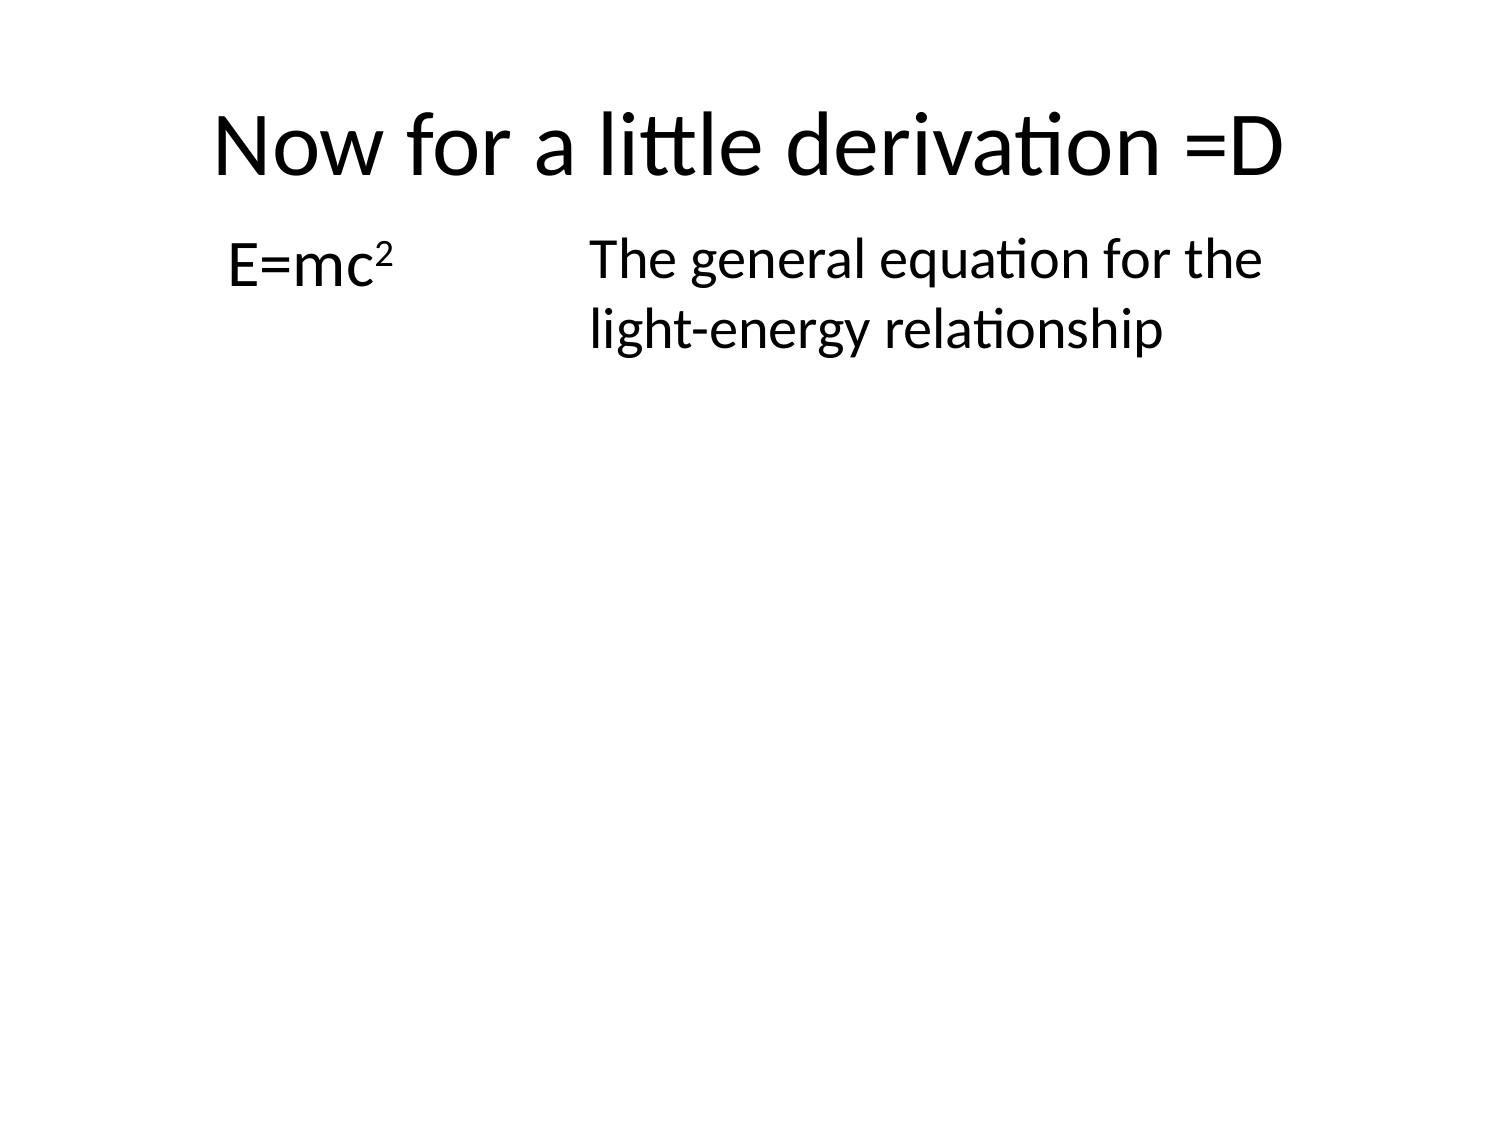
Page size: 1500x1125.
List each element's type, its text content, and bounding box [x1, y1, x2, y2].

title Now for a little derivation =D [75, 45, 1425, 233]
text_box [212, 212, 1288, 370]
